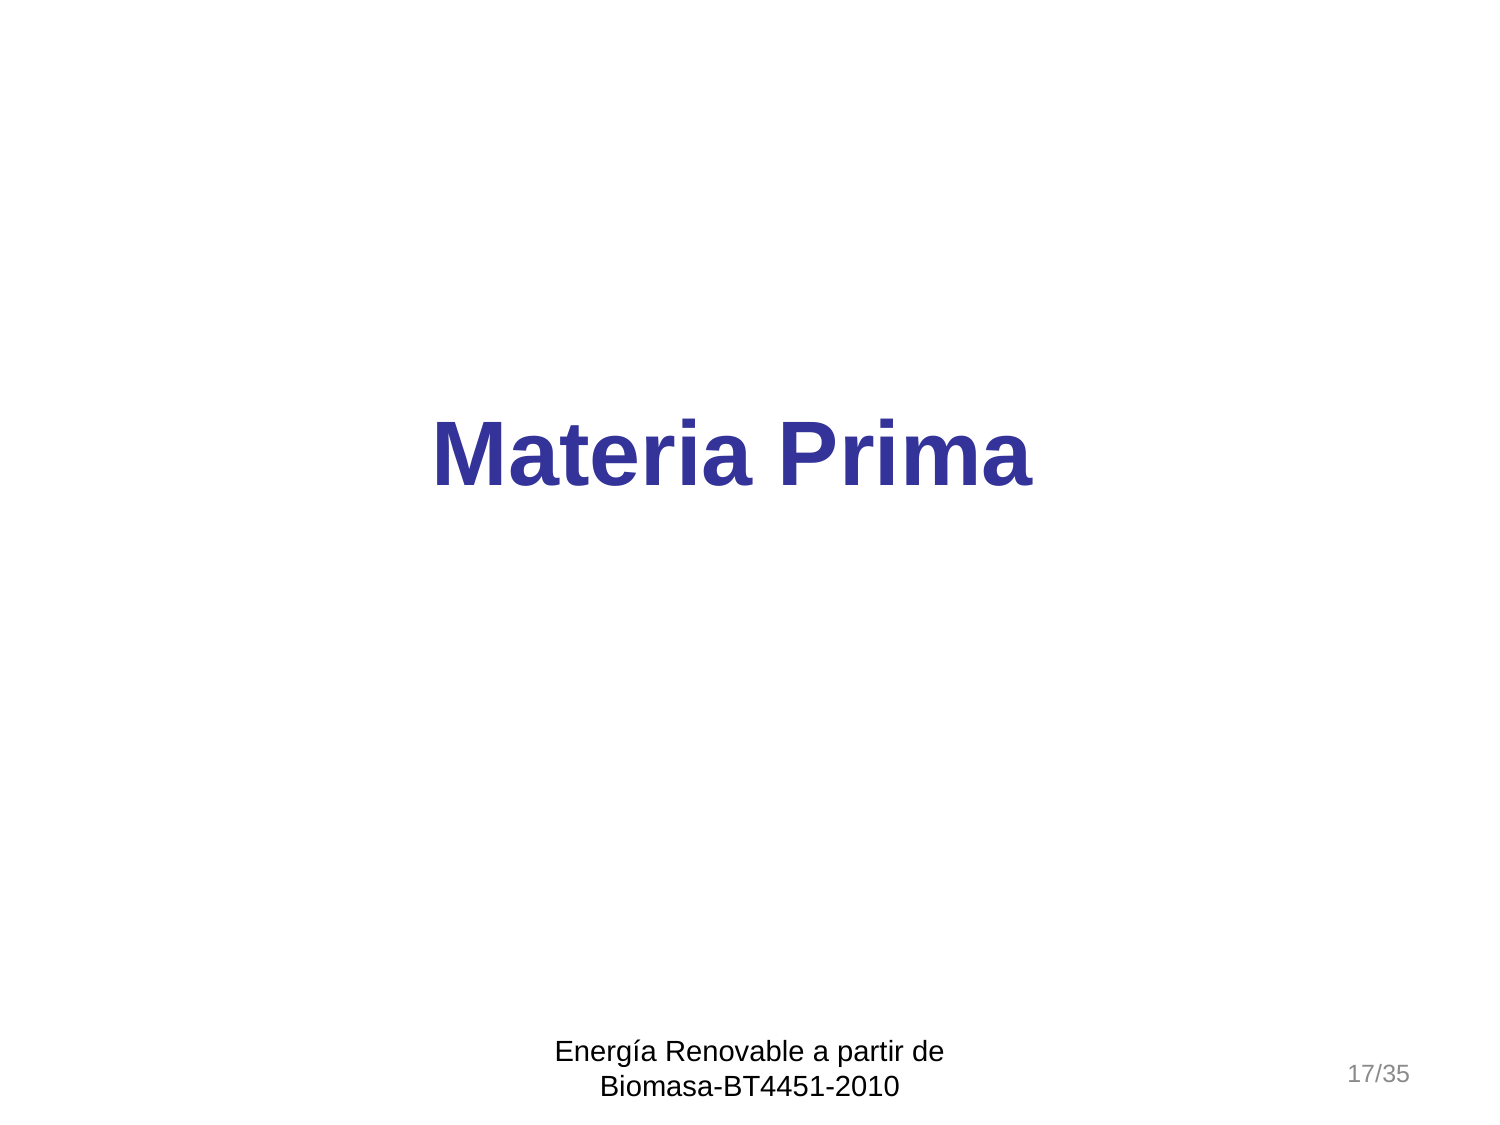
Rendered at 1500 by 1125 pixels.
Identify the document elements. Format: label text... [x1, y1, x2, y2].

text_box Materia Prima [46, 386, 1418, 512]
footer Energía Renovable a partir de Biomasa-BT4451-2010 [512, 1024, 988, 1103]
text_box 17/35 [1074, 1042, 1425, 1103]
